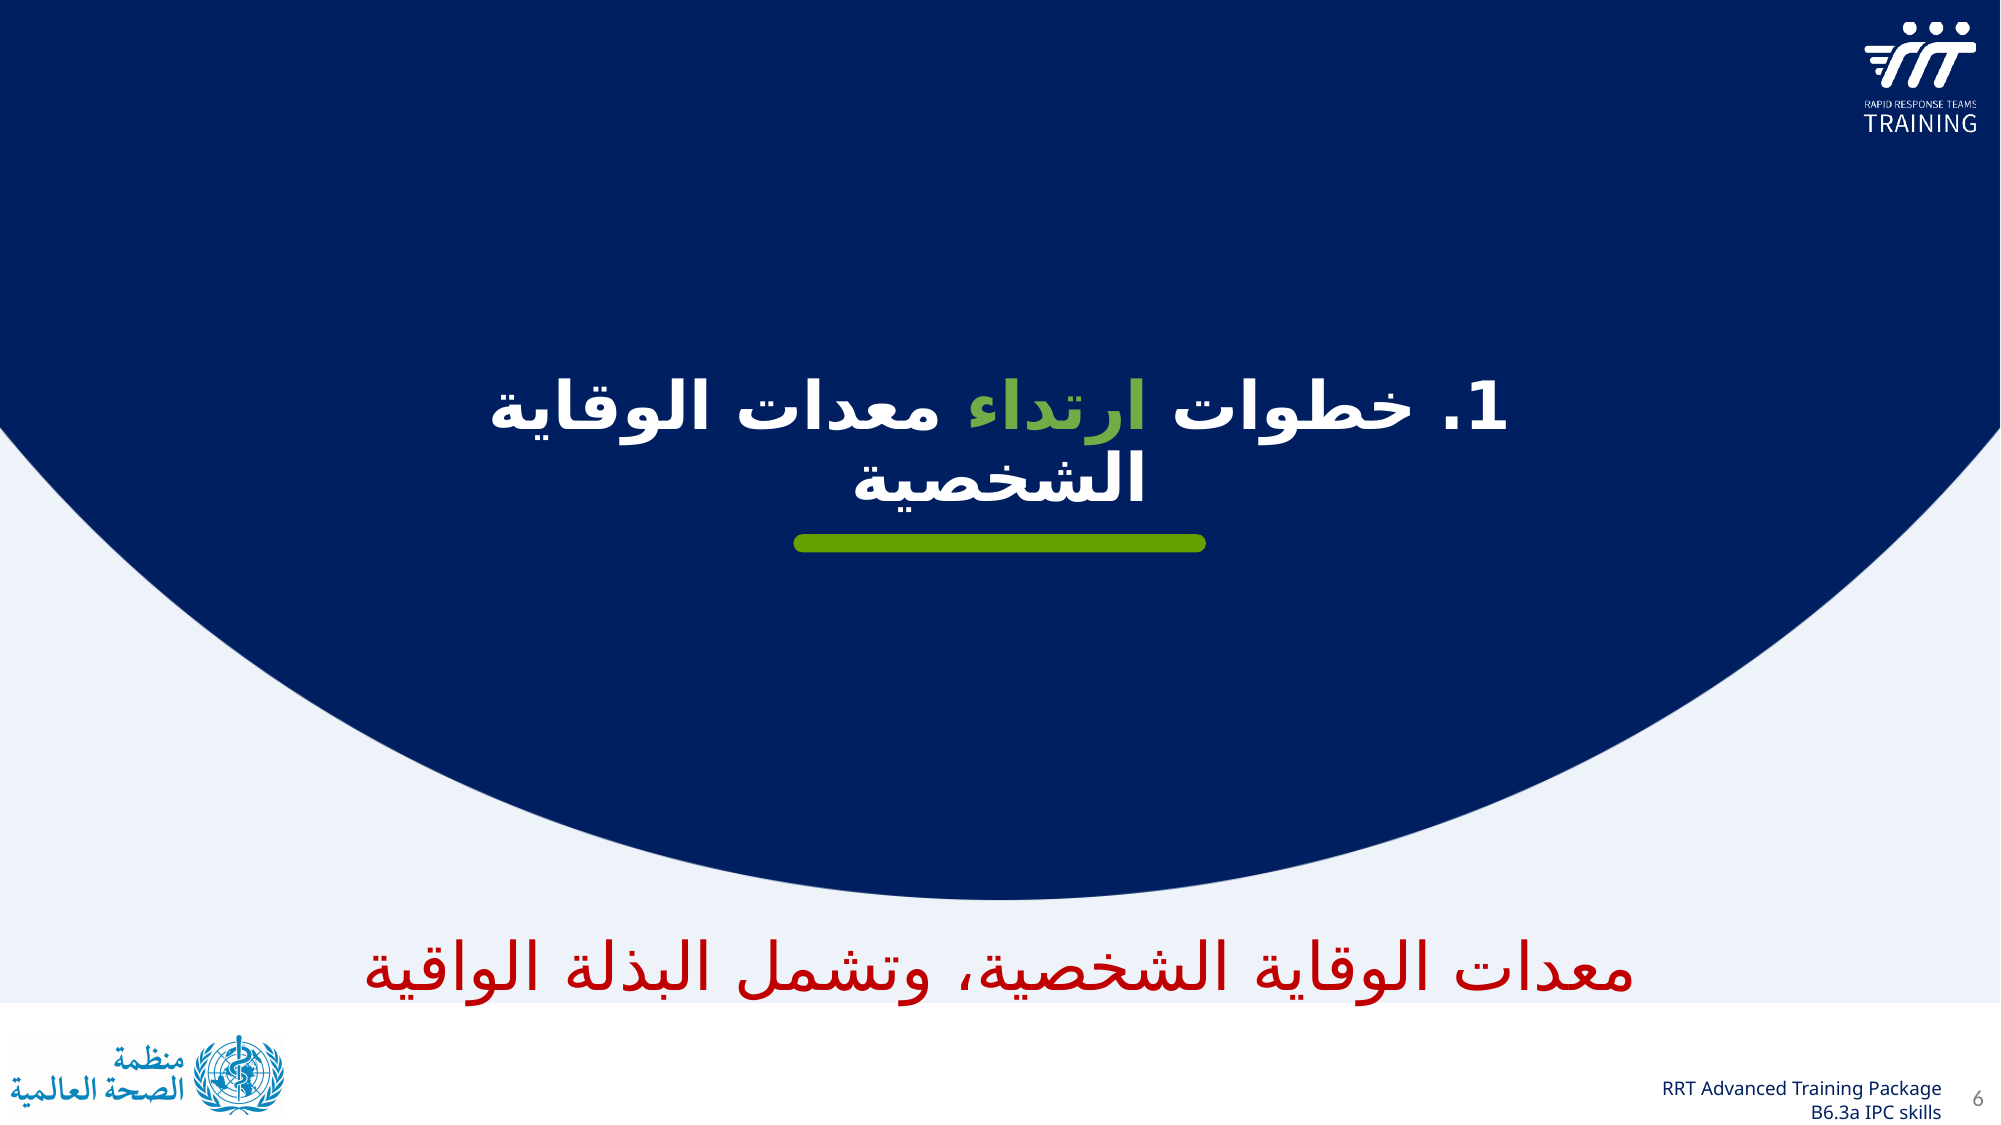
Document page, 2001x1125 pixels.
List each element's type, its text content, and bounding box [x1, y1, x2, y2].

picture [241, 1050, 247, 1059]
text_box معدات الوقاية الشخصية، وتشمل البذلة الواقية [354, 916, 1646, 1012]
picture [0, 0, 2001, 1003]
list 1. خطوات ارتداء معدات الوقاية الشخصية [476, 290, 1524, 599]
picture [11, 1035, 284, 1115]
